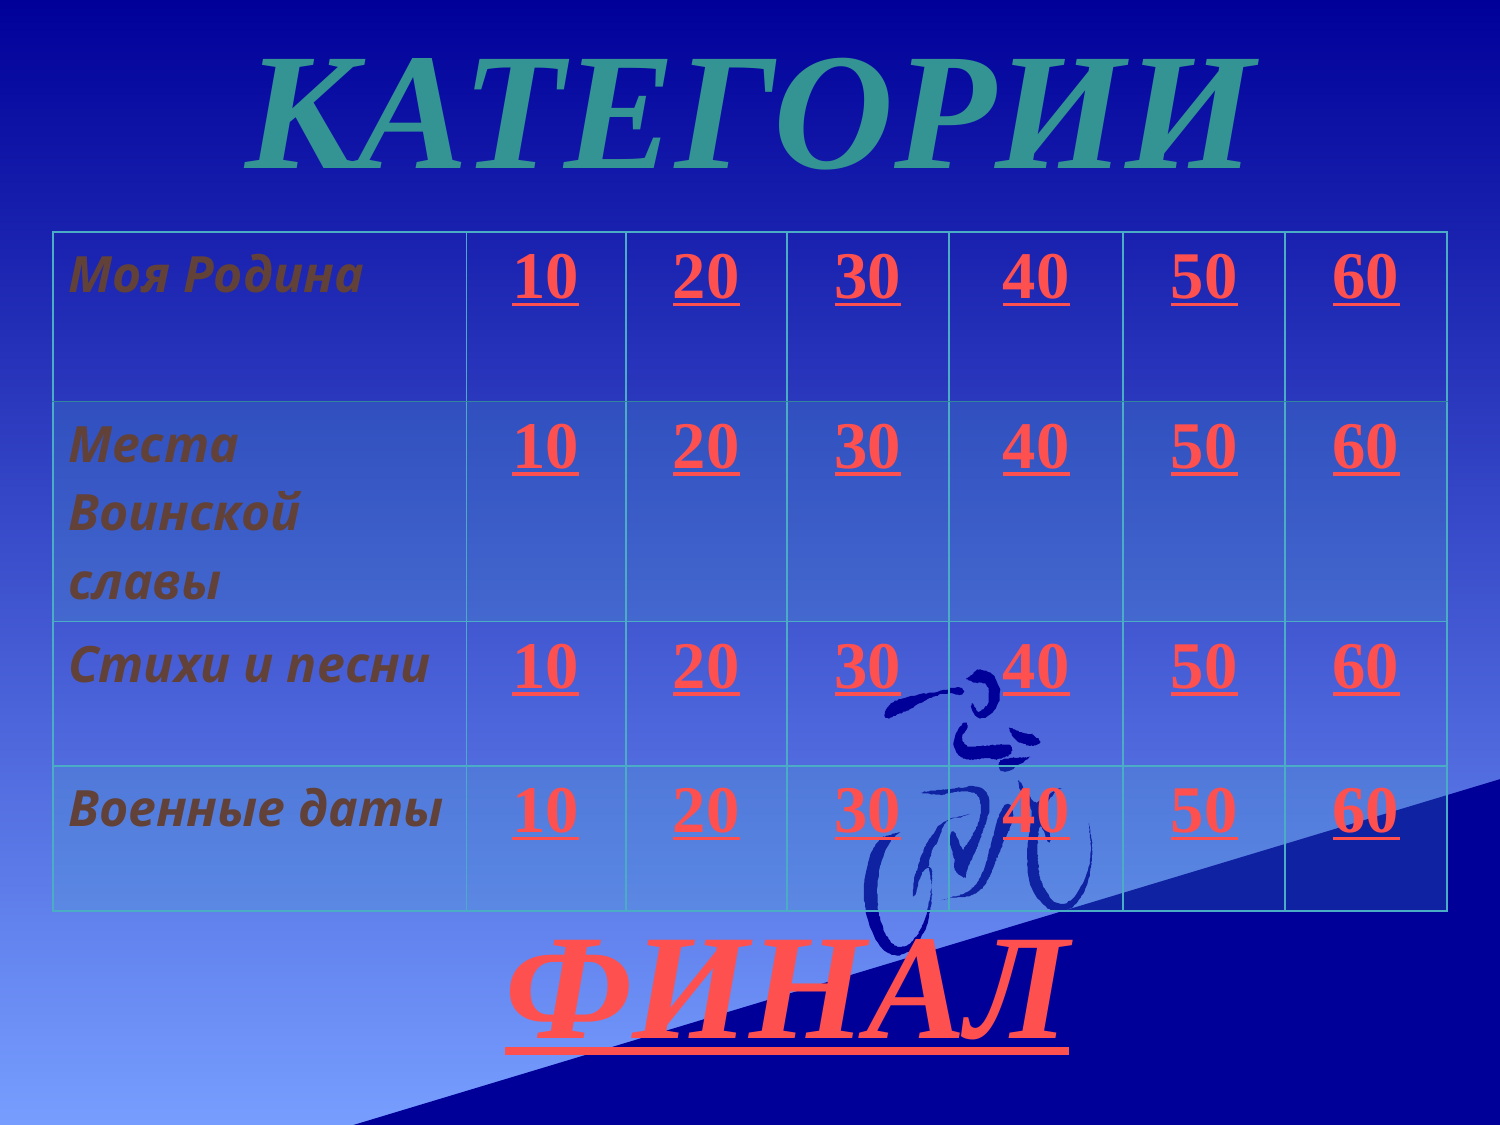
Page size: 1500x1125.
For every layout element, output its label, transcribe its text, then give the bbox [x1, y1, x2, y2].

table_cell 10 [467, 767, 625, 910]
table_header 50 [1124, 233, 1284, 401]
table_cell 40 [950, 767, 1122, 910]
table_header Моя Родина [54, 233, 466, 401]
text_box ФИНАЛ [490, 881, 1085, 1077]
table_header 20 [627, 233, 786, 401]
table_header 40 [950, 233, 1122, 401]
table_cell 20 [627, 767, 786, 881]
table_cell 10 [467, 402, 625, 621]
table_header 60 [1286, 233, 1446, 401]
table_cell 60 [1286, 767, 1446, 910]
table_cell Военные даты [54, 767, 466, 910]
table_cell 50 [1124, 622, 1284, 765]
title КАТЕГОРИИ [229, 18, 1438, 185]
table_cell 30 [788, 402, 948, 621]
table_cell 40 [950, 622, 1122, 765]
table_cell 50 [1124, 767, 1284, 910]
table_cell 30 [788, 622, 948, 765]
table_cell 10 [467, 622, 625, 765]
table_cell Стихи и песни [54, 622, 466, 765]
table_cell Места Воинской славы [54, 402, 466, 621]
table_cell 60 [1286, 622, 1446, 765]
table_cell 20 [627, 402, 786, 621]
table_cell 60 [1286, 402, 1446, 621]
table_cell 50 [1124, 402, 1284, 621]
table_header 10 [467, 233, 625, 401]
table_header 30 [788, 233, 948, 401]
table_cell 30 [788, 767, 948, 881]
table_cell 40 [950, 402, 1122, 621]
table_cell 20 [627, 622, 786, 765]
